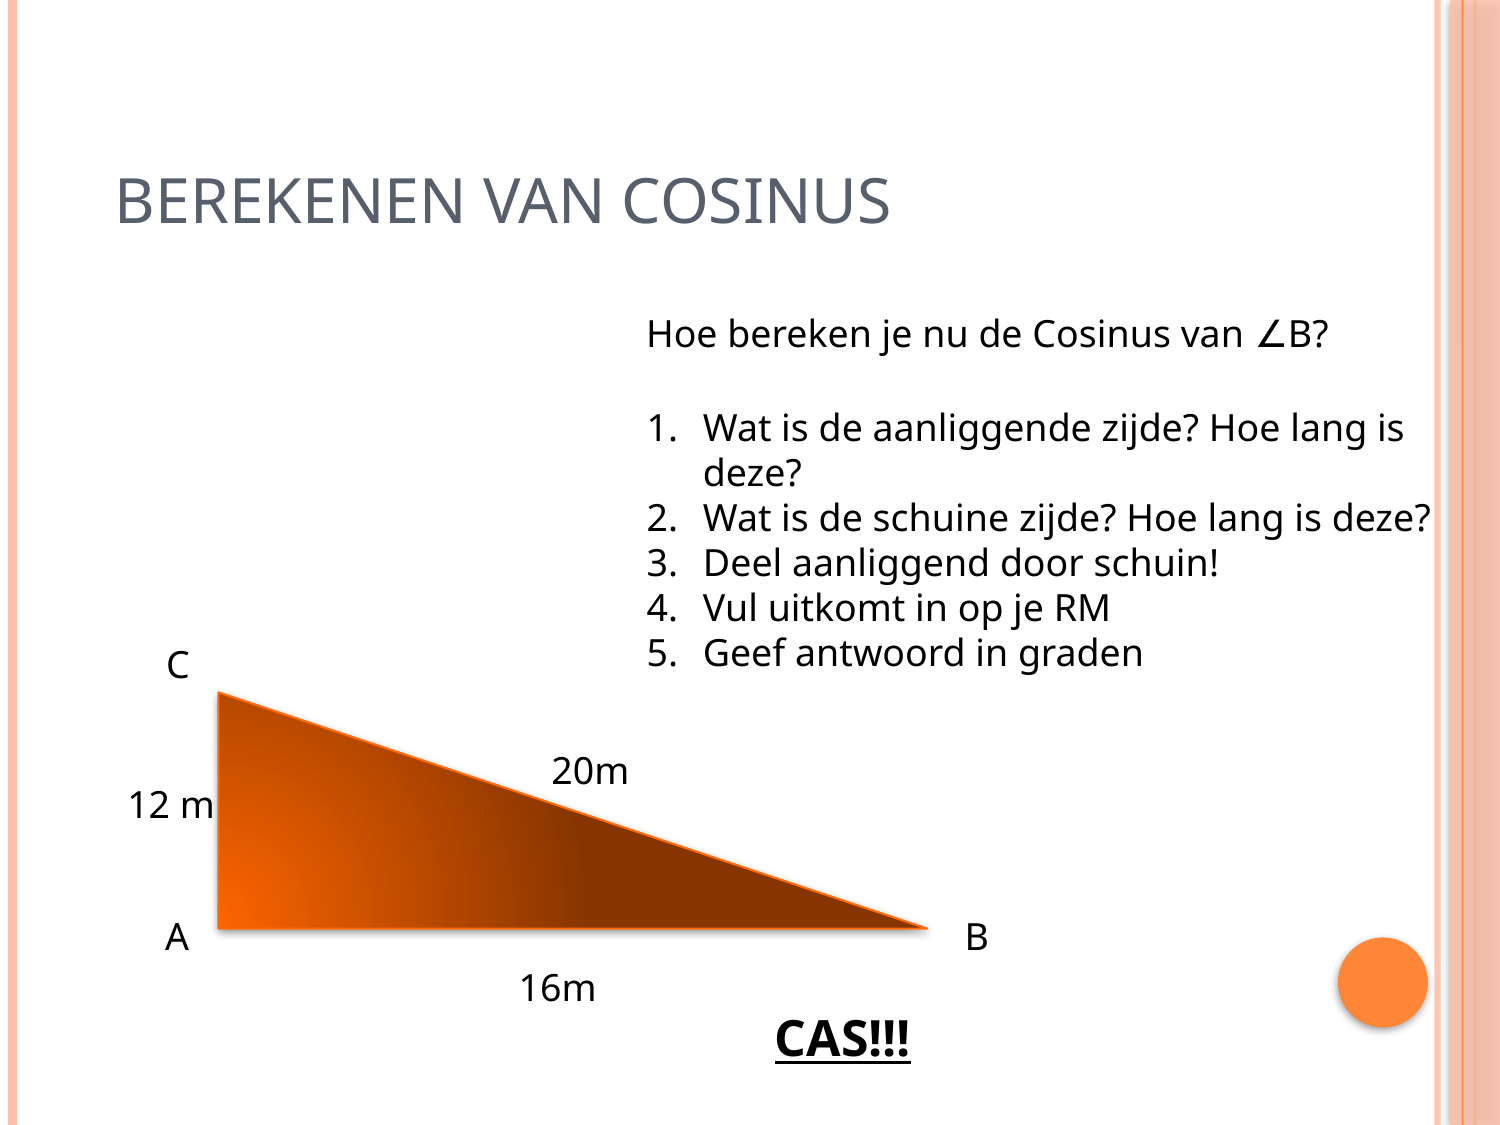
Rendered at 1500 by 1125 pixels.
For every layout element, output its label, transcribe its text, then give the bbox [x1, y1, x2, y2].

text_box 12 m [112, 773, 230, 834]
text_box B [949, 905, 1004, 965]
text_box Wat is de aanliggende zijde? Hoe lang is deze? Wat is de schuine zijde? Hoe lang is deze? Deel aanliggend door schuin! Vul uitkomt in op je RM Geef antwoord in graden [631, 397, 1483, 682]
text_box A [150, 905, 205, 965]
text_box 16m [503, 956, 612, 1017]
text_box Hoe bereken je nu de Cosinus van ∠B? [631, 302, 1354, 363]
title Berekenen van Cosinus [100, 101, 1463, 244]
text_box [217, 691, 929, 930]
text_box C [151, 633, 205, 694]
text_box CAS!!! [760, 999, 927, 1075]
text_box 20m [536, 739, 645, 800]
